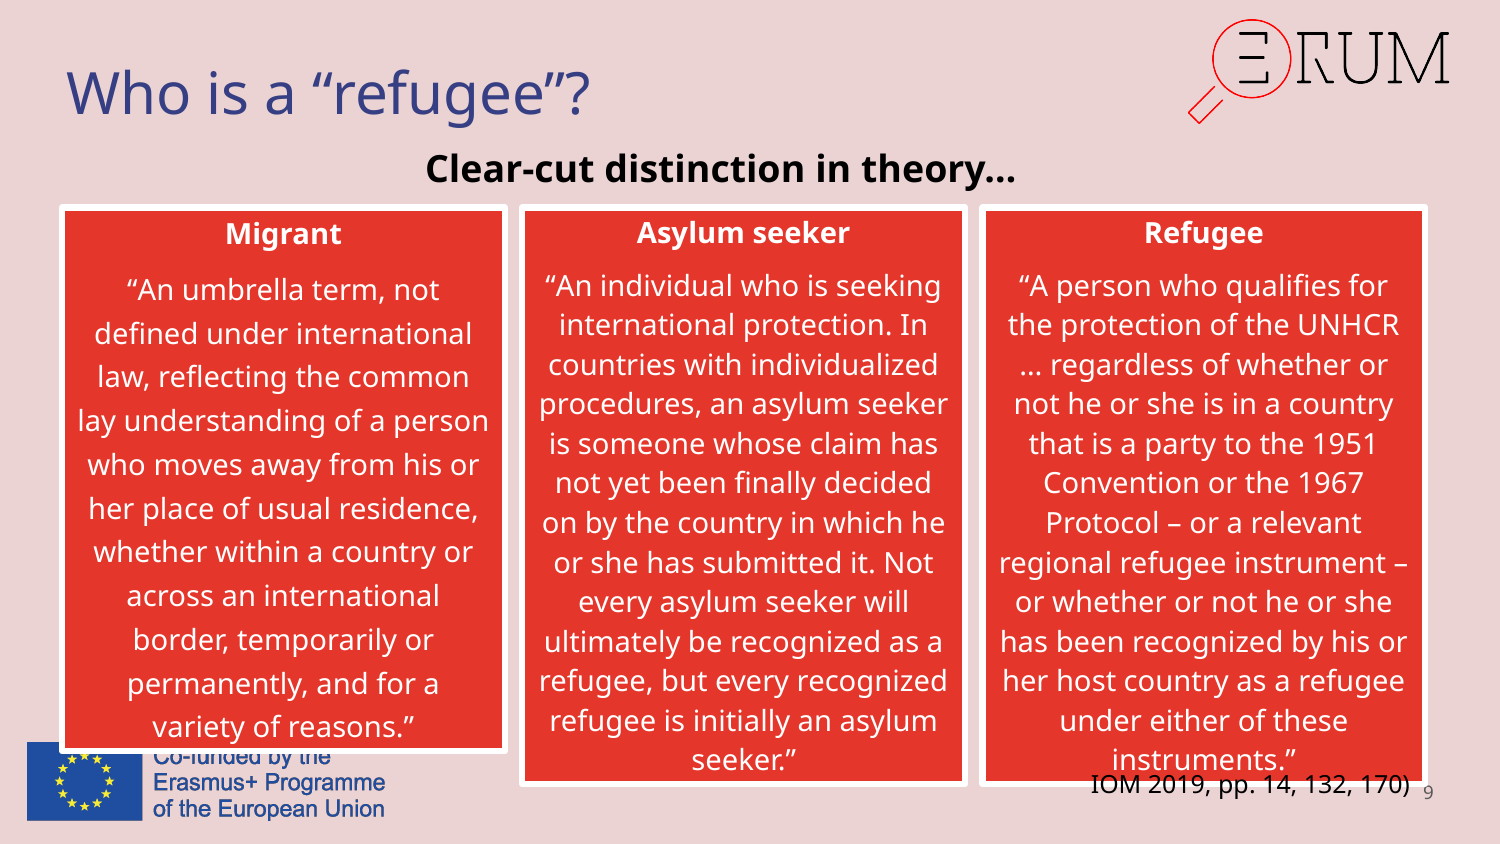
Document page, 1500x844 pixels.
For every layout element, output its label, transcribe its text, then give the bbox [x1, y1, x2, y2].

title Who is a “refugee”? [51, 41, 1168, 136]
slide_number 9 [1358, 761, 1449, 826]
text_box IOM 2019, pp. 14, 132, 170) [522, 761, 1426, 806]
text_box Asylum seeker “An individual who is seeking international protection. In countries with individualized procedures, an asylum seeker is someone whose claim has not yet been finally decided on by the country in which he or she has submitted it. Not every asylum seeker will ultimately be recognized as a refugee, but every recognized refugee is initially an asylum seeker.” [522, 207, 966, 761]
list Clear-cut distinction in theory… [275, 123, 1168, 207]
picture [1136, 0, 1500, 137]
picture [27, 742, 385, 821]
text_box Refugee “A person who qualifies for the protection of the UNHCR … regardless of whether or not he or she is in a country that is a party to the 1951 Convention or the 1967 Protocol – or a relevant regional refugee instrument – or whether or not he or she has been recognized by his or her host country as a refugee under either of these instruments.” [982, 207, 1426, 761]
text_box Migrant “An umbrella term, not defined under international law, reflecting the common lay understanding of a person who moves away from his or her place of usual residence, whether within a country or across an international border, temporarily or permanently, and for a variety of reasons.” [62, 207, 505, 752]
